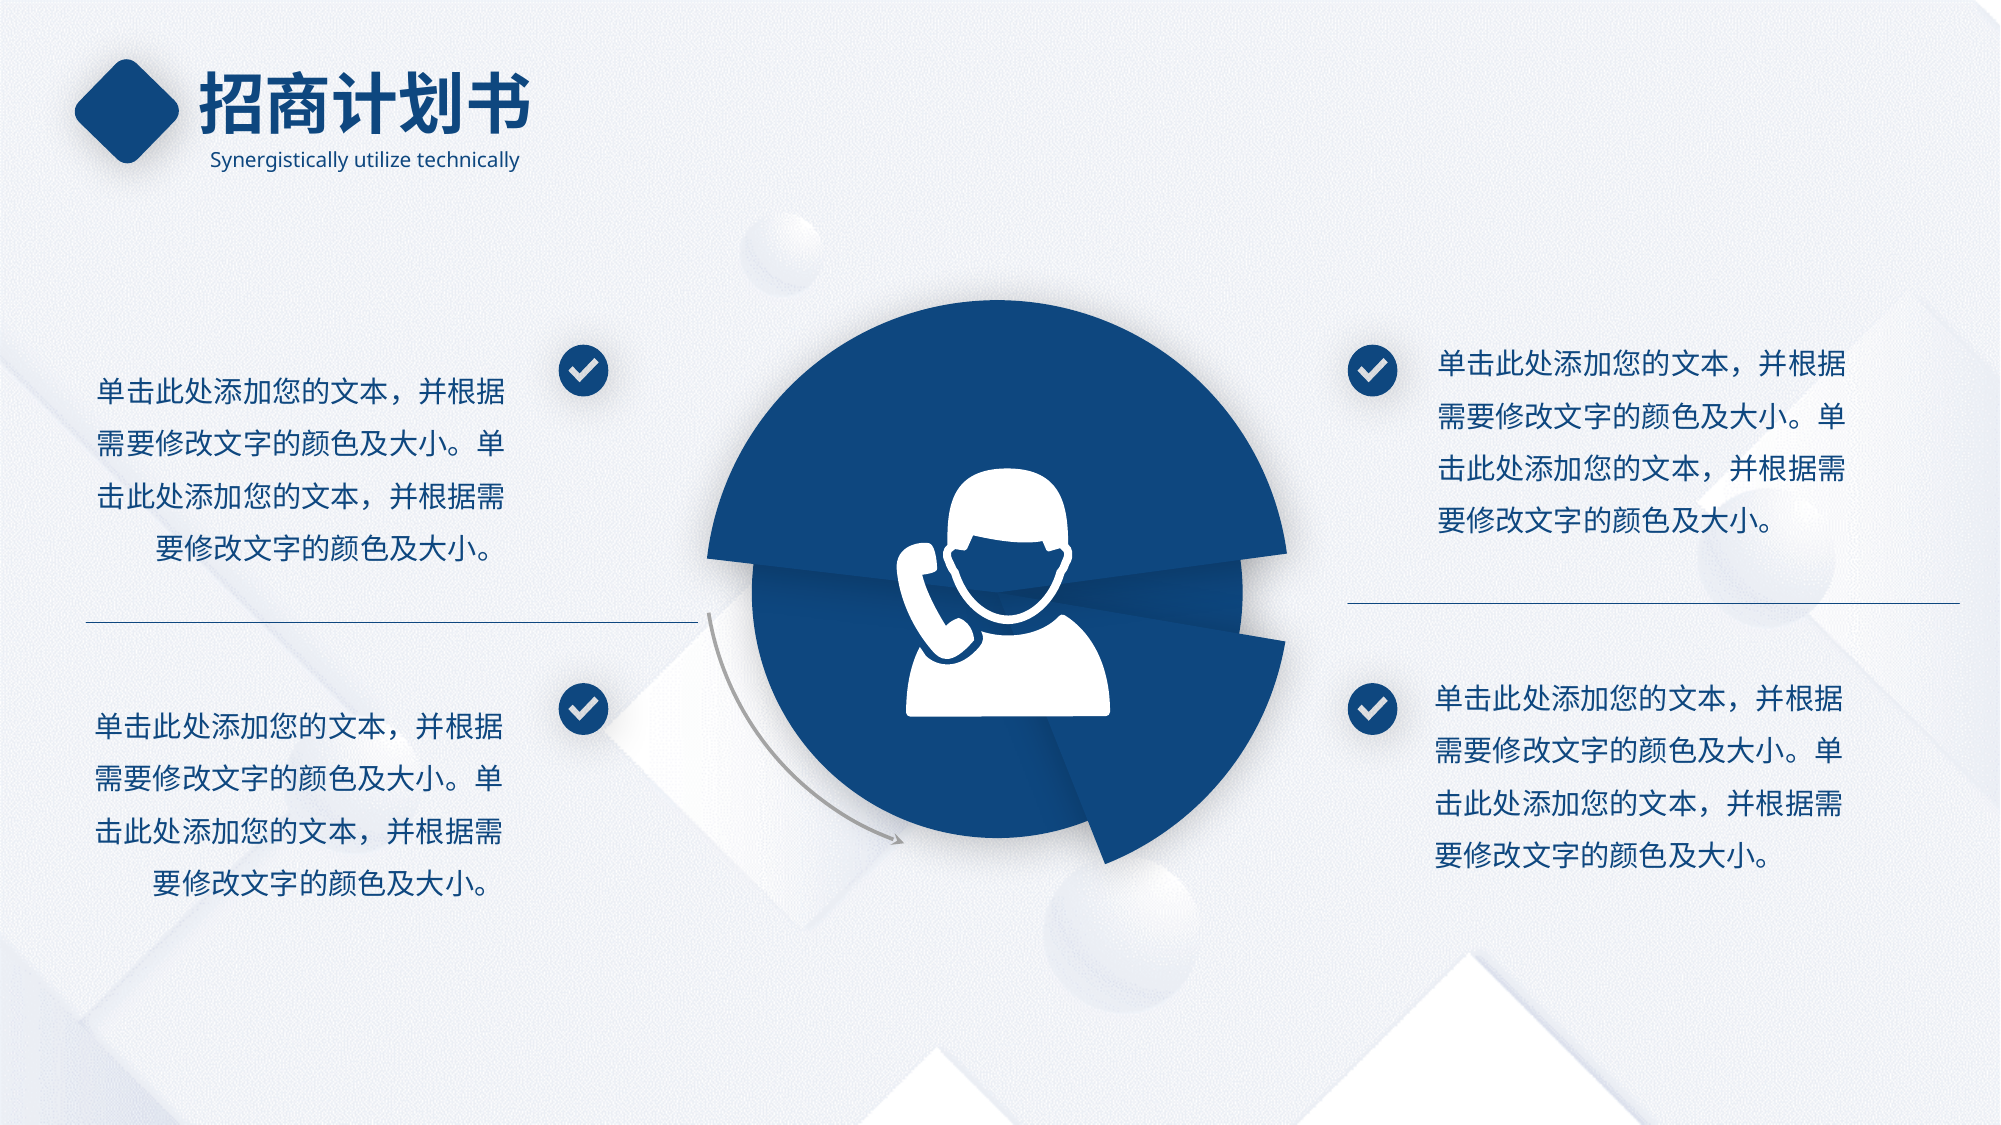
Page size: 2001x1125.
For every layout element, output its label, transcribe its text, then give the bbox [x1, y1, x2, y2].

picture [0, 0, 2001, 1125]
text_box 单击此处添加您的文本，并根据需要修改文字的颜色及大小。单击此处添加您的文本，并根据需要修改文字的颜色及大小。 [1422, 320, 1862, 546]
text_box 单击此处添加您的文本，并根据需要修改文字的颜色及大小。单击此处添加您的文本，并根据需要修改文字的颜色及大小。 [79, 683, 519, 908]
text_box [74, 59, 179, 164]
text_box [1346, 682, 1399, 736]
text_box 单击此处添加您的文本，并根据需要修改文字的颜色及大小。单击此处添加您的文本，并根据需要修改文字的颜色及大小。 [82, 348, 522, 573]
text_box Synergistically utilize technically [210, 133, 544, 172]
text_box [704, 300, 1290, 885]
text_box 单击此处添加您的文本，并根据需要修改文字的颜色及大小。单击此处添加您的文本，并根据需要修改文字的颜色及大小。 [1419, 655, 1859, 880]
text_box [1346, 343, 1399, 398]
text_box [557, 343, 610, 398]
text_box 招商计划书 [183, 54, 562, 150]
text_box [557, 682, 610, 736]
